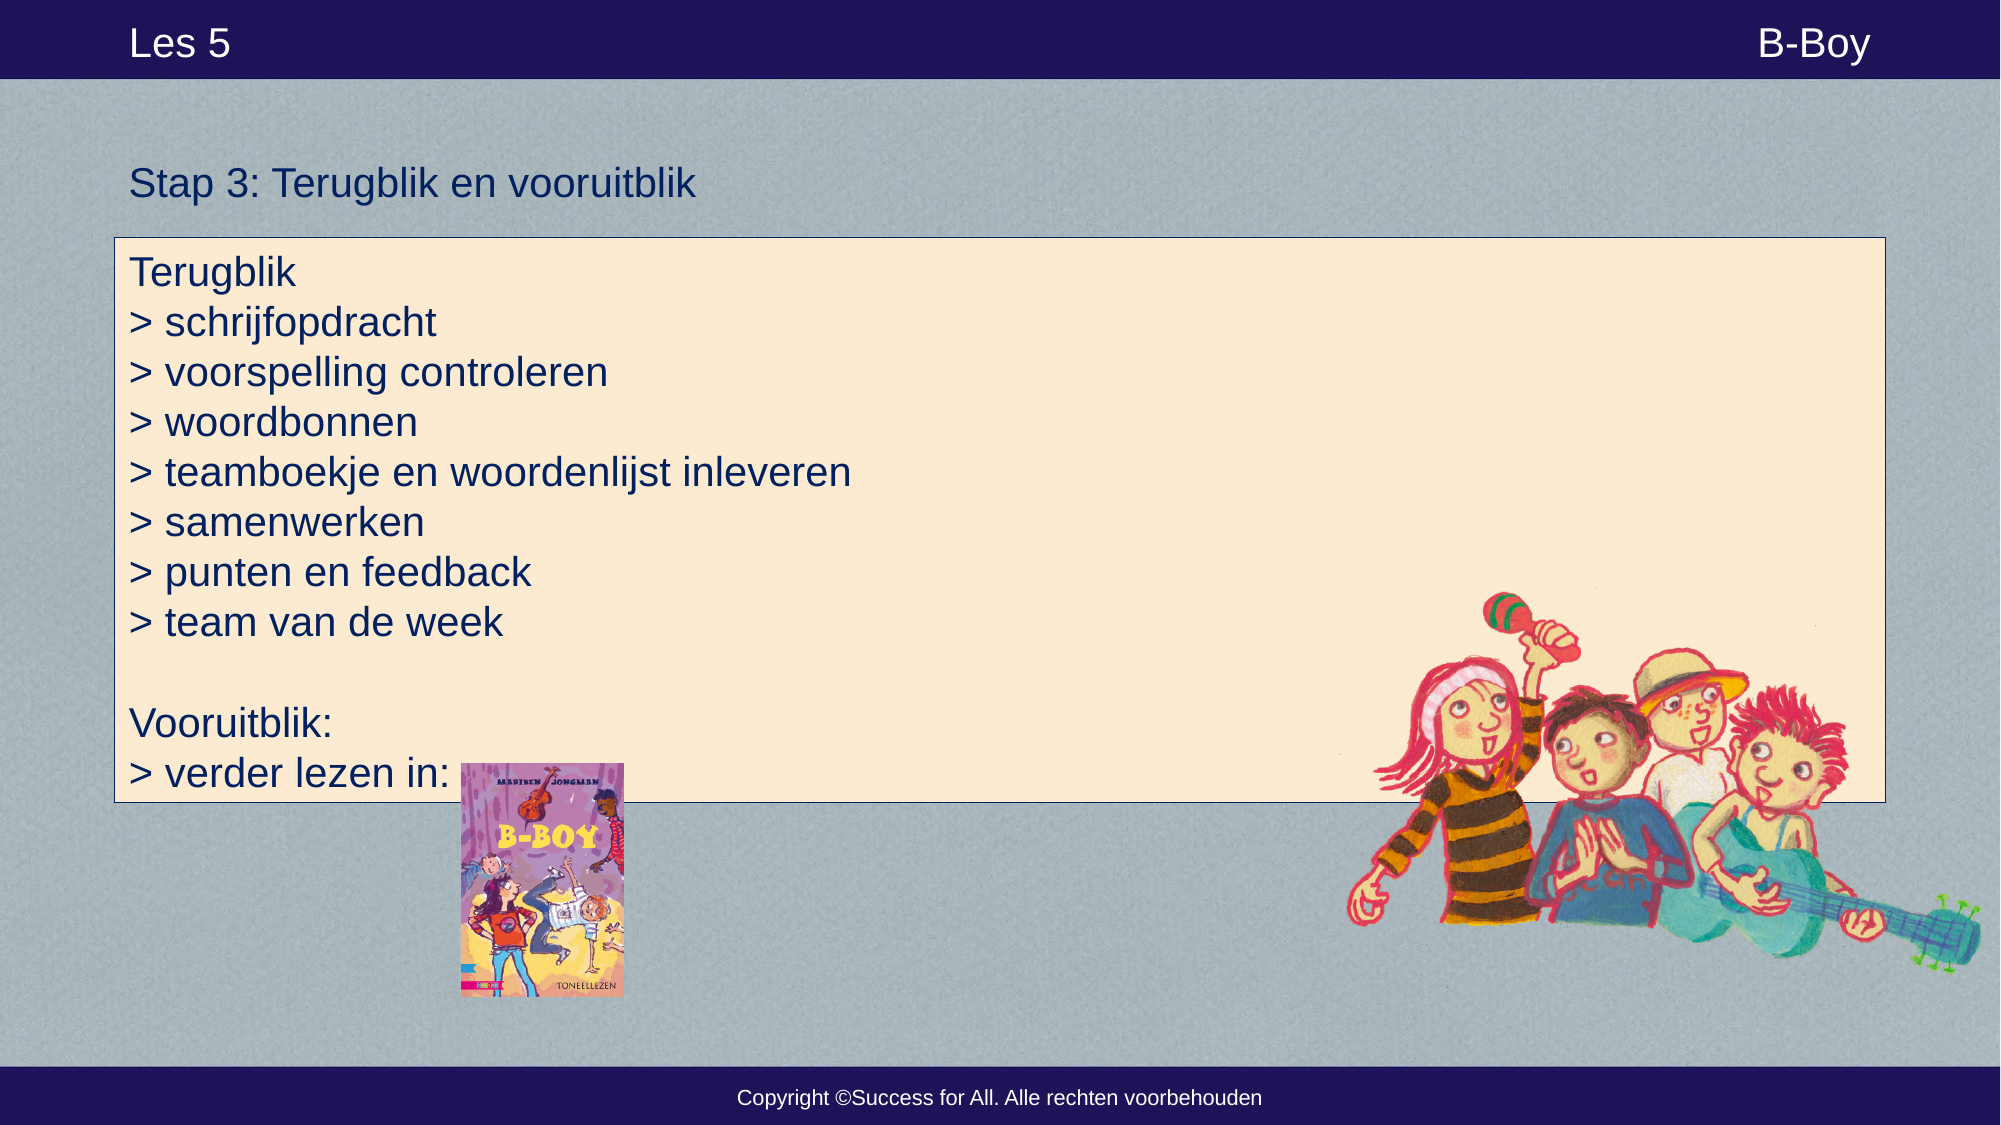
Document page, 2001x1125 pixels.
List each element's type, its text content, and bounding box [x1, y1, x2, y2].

picture [0, 0, 2001, 1125]
text_box Les 5 [114, 8, 354, 73]
text_box Stap 3: Terugblik en vooruitblik [113, 148, 1635, 214]
text_box Copyright ©Success for All. Alle rechten voorbehouden [0, 1076, 2000, 1125]
text_box B-Boy [999, 8, 1886, 73]
text_box Terugblik > schrijfopdracht > voorspelling controleren > woordbonnen > teamboekje en woordenlijst inleveren > samenwerken > punten en feedback > team van de week Vooruitblik: > verder lezen in: [114, 237, 1886, 803]
